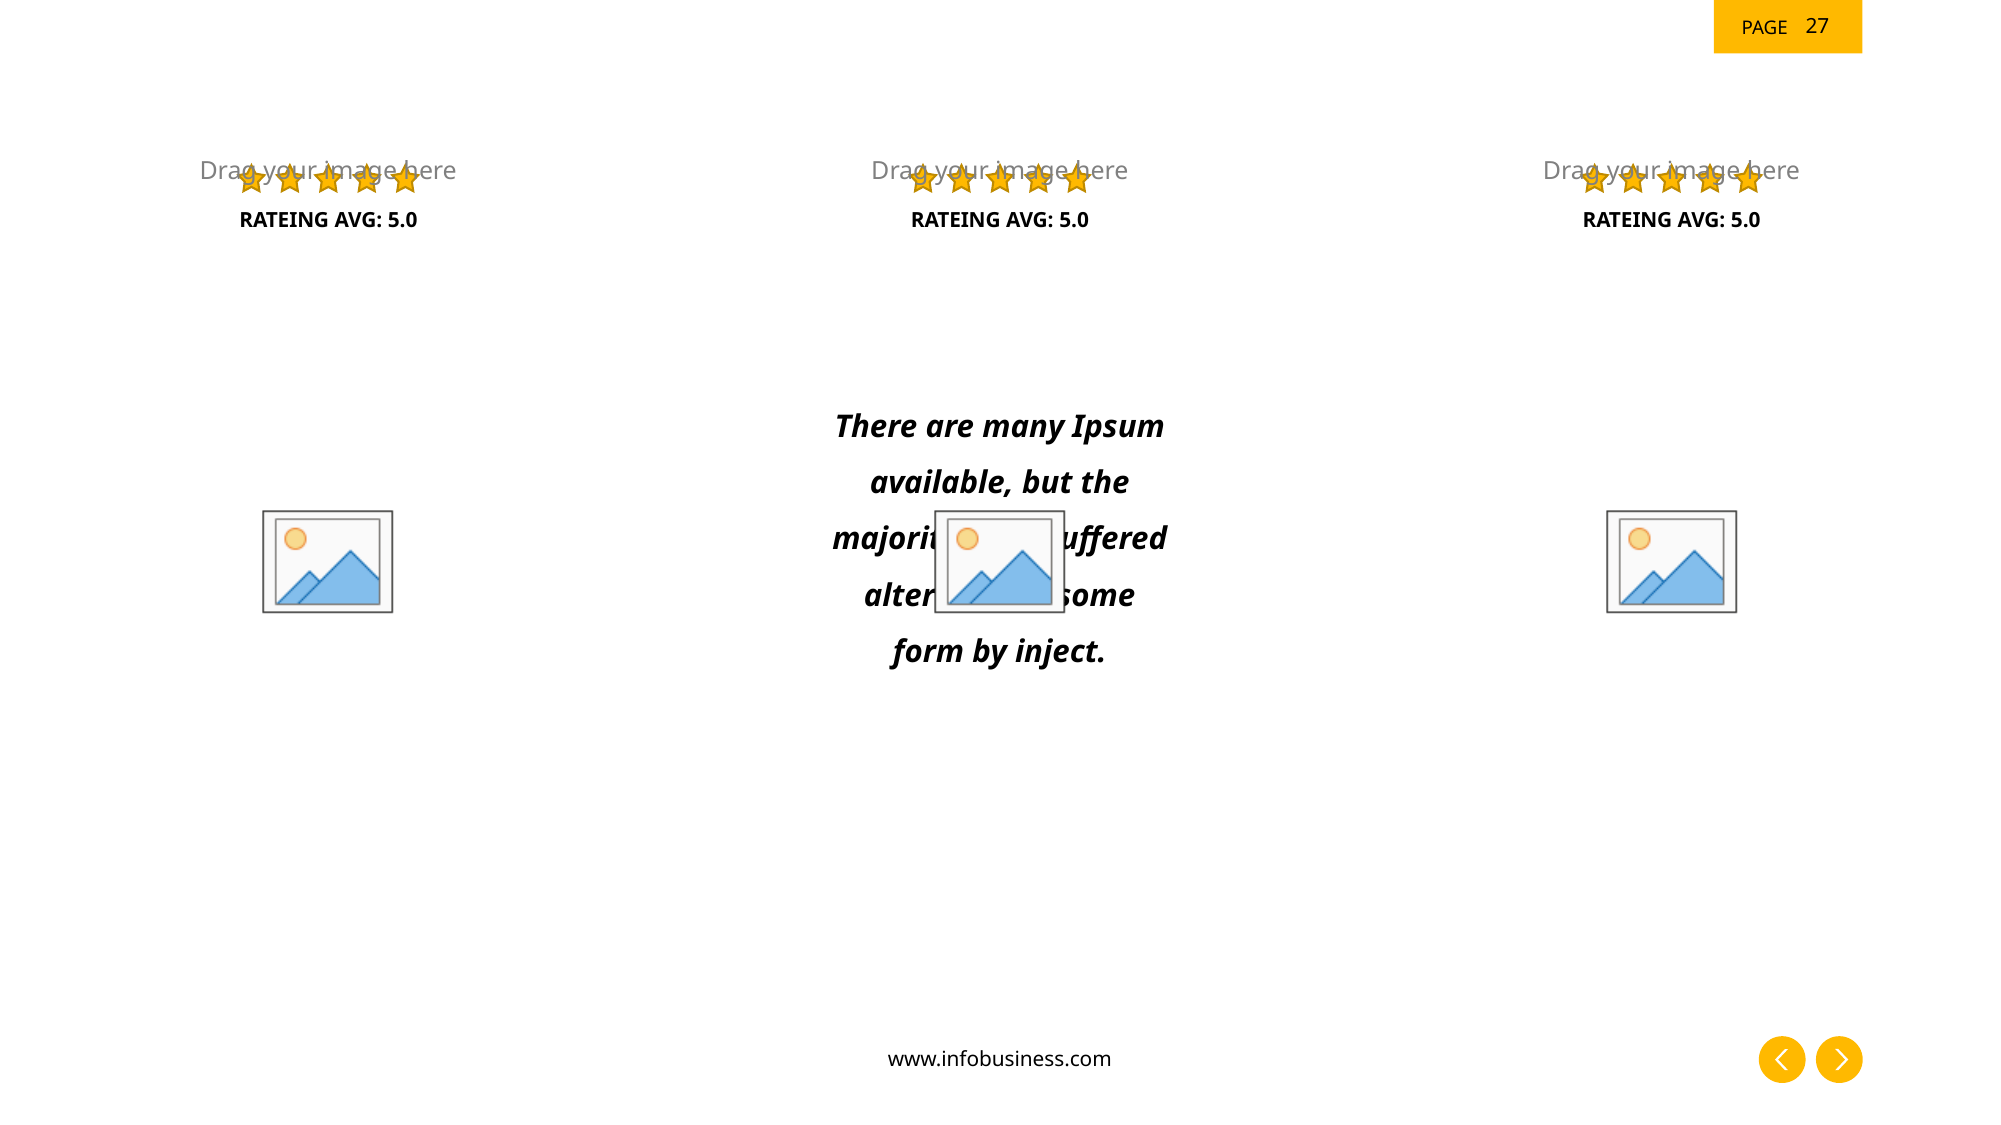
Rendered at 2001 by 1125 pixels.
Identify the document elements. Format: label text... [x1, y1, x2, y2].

picture [1343, 147, 2000, 978]
slide_number 27 [1790, 10, 1867, 43]
picture [0, 147, 657, 978]
picture [671, 147, 1329, 978]
footer www.infobusiness.com [858, 1029, 1142, 1090]
